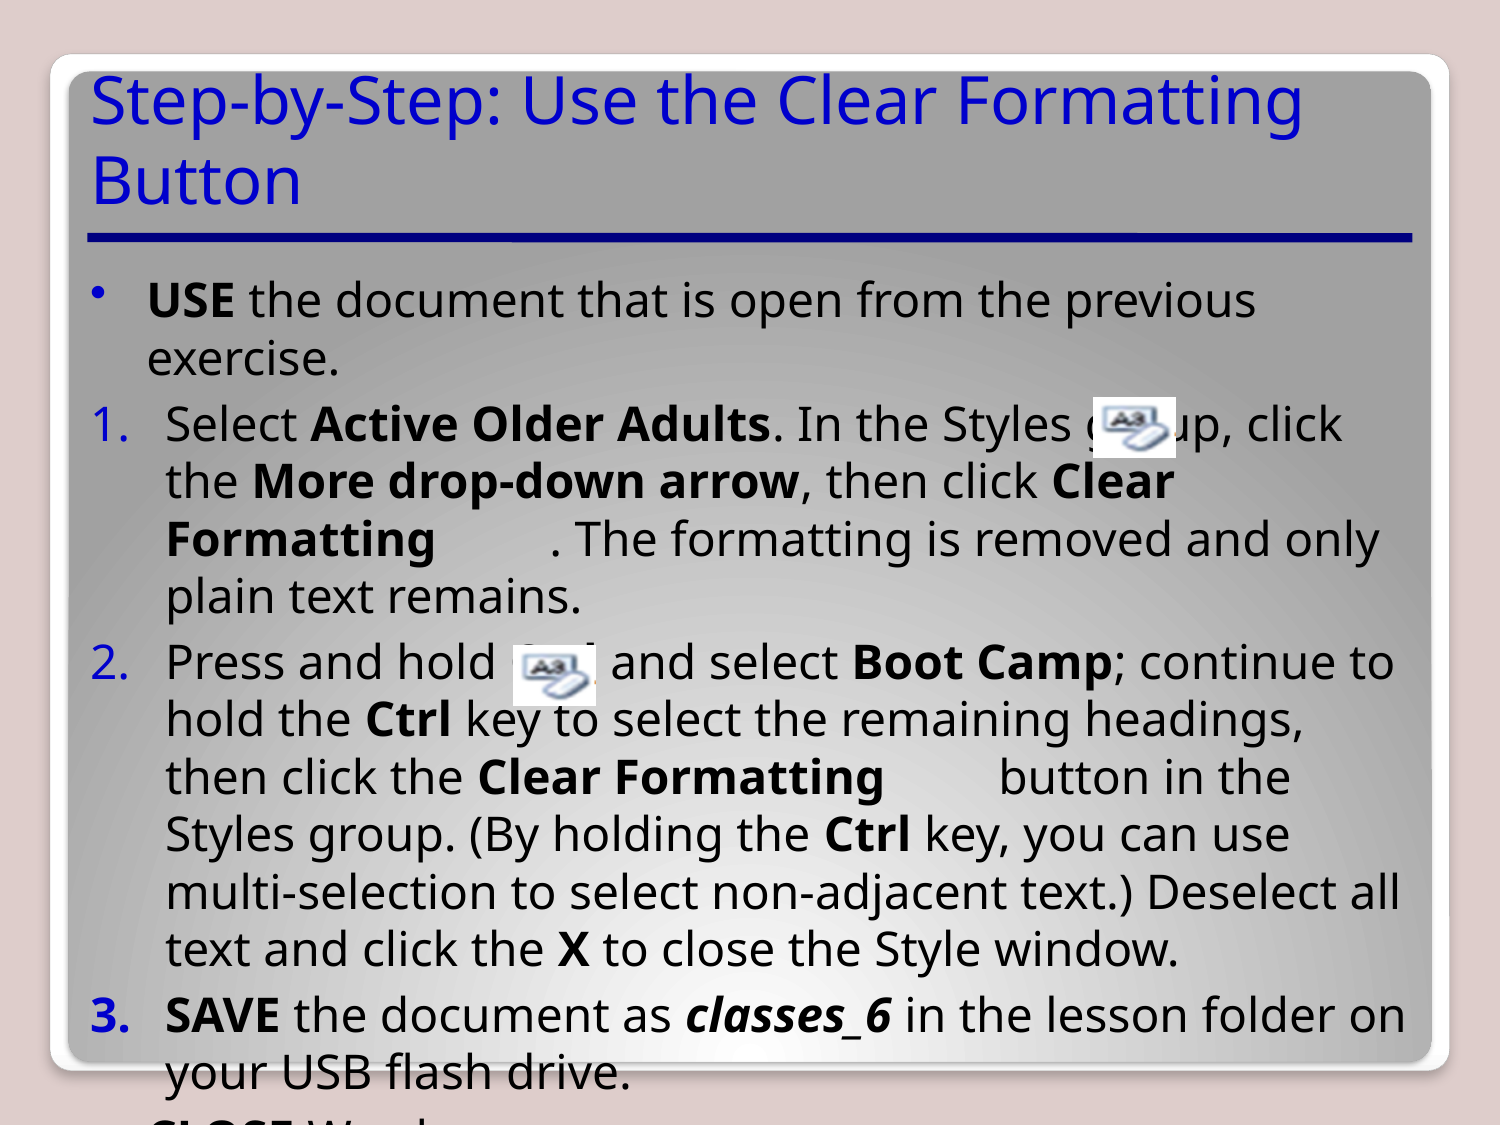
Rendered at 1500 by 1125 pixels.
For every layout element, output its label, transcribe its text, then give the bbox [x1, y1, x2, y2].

title Step-by-Step: Use the Clear Formatting Button [74, 74, 1426, 226]
list USE the document that is open from the previous exercise. Select Active Older Adults. In the Styles group, click the More drop-down arrow, then click Clear Formatting . The formatting is removed and only plain text remains. Press and hold Ctrl and select Boot Camp; continue to hold the Ctrl key to select the remaining headings, then click the Clear Formatting button in the Styles group. (By holding the Ctrl key, you can use multi-selection to select non-adjacent text.) Deselect all text and click the X to close the Style window. SAVE the document as classes_6 in the lesson folder on your USB flash drive. CLOSE Word. [74, 262, 1426, 1063]
picture [513, 644, 596, 706]
picture [1093, 396, 1176, 458]
